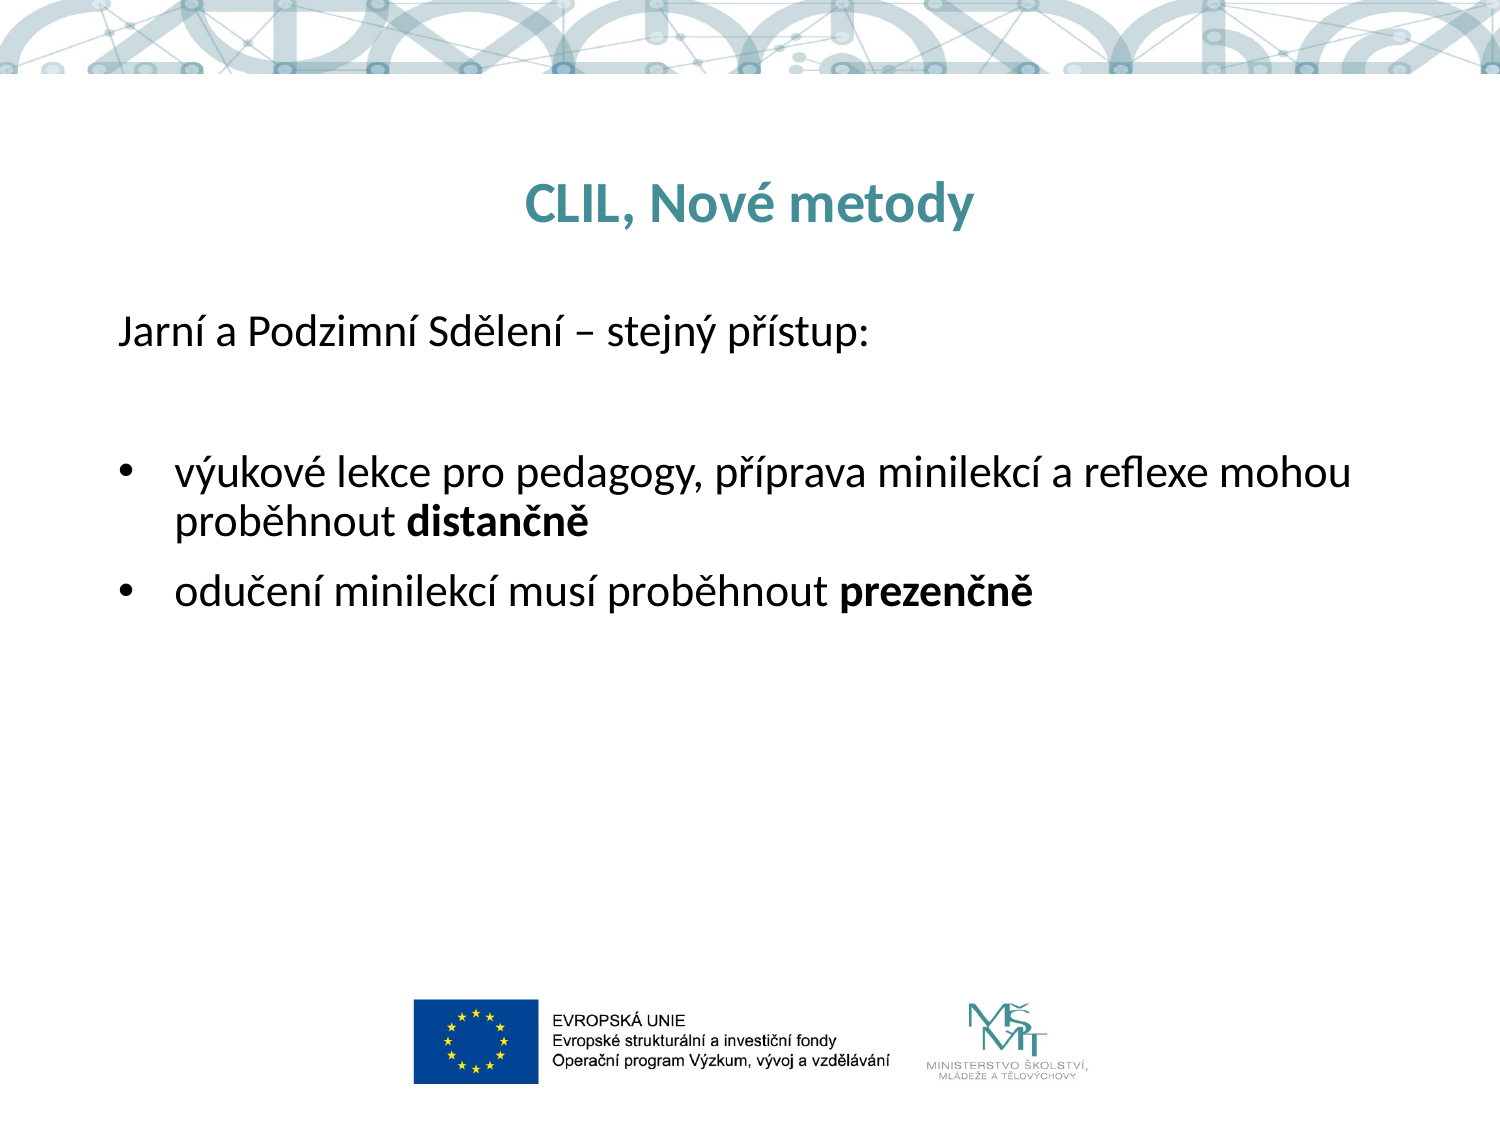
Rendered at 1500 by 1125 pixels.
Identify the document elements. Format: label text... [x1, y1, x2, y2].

title CLIL, Nové metody [103, 129, 1397, 278]
picture [371, 957, 1129, 1125]
list Jarní a Podzimní Sdělení – stejný přístup: výukové lekce pro pedagogy, příprava minilekcí a reflexe mohou proběhnout distančně odučení minilekcí musí proběhnout prezenčně [103, 299, 1397, 957]
picture [0, 0, 1500, 74]
